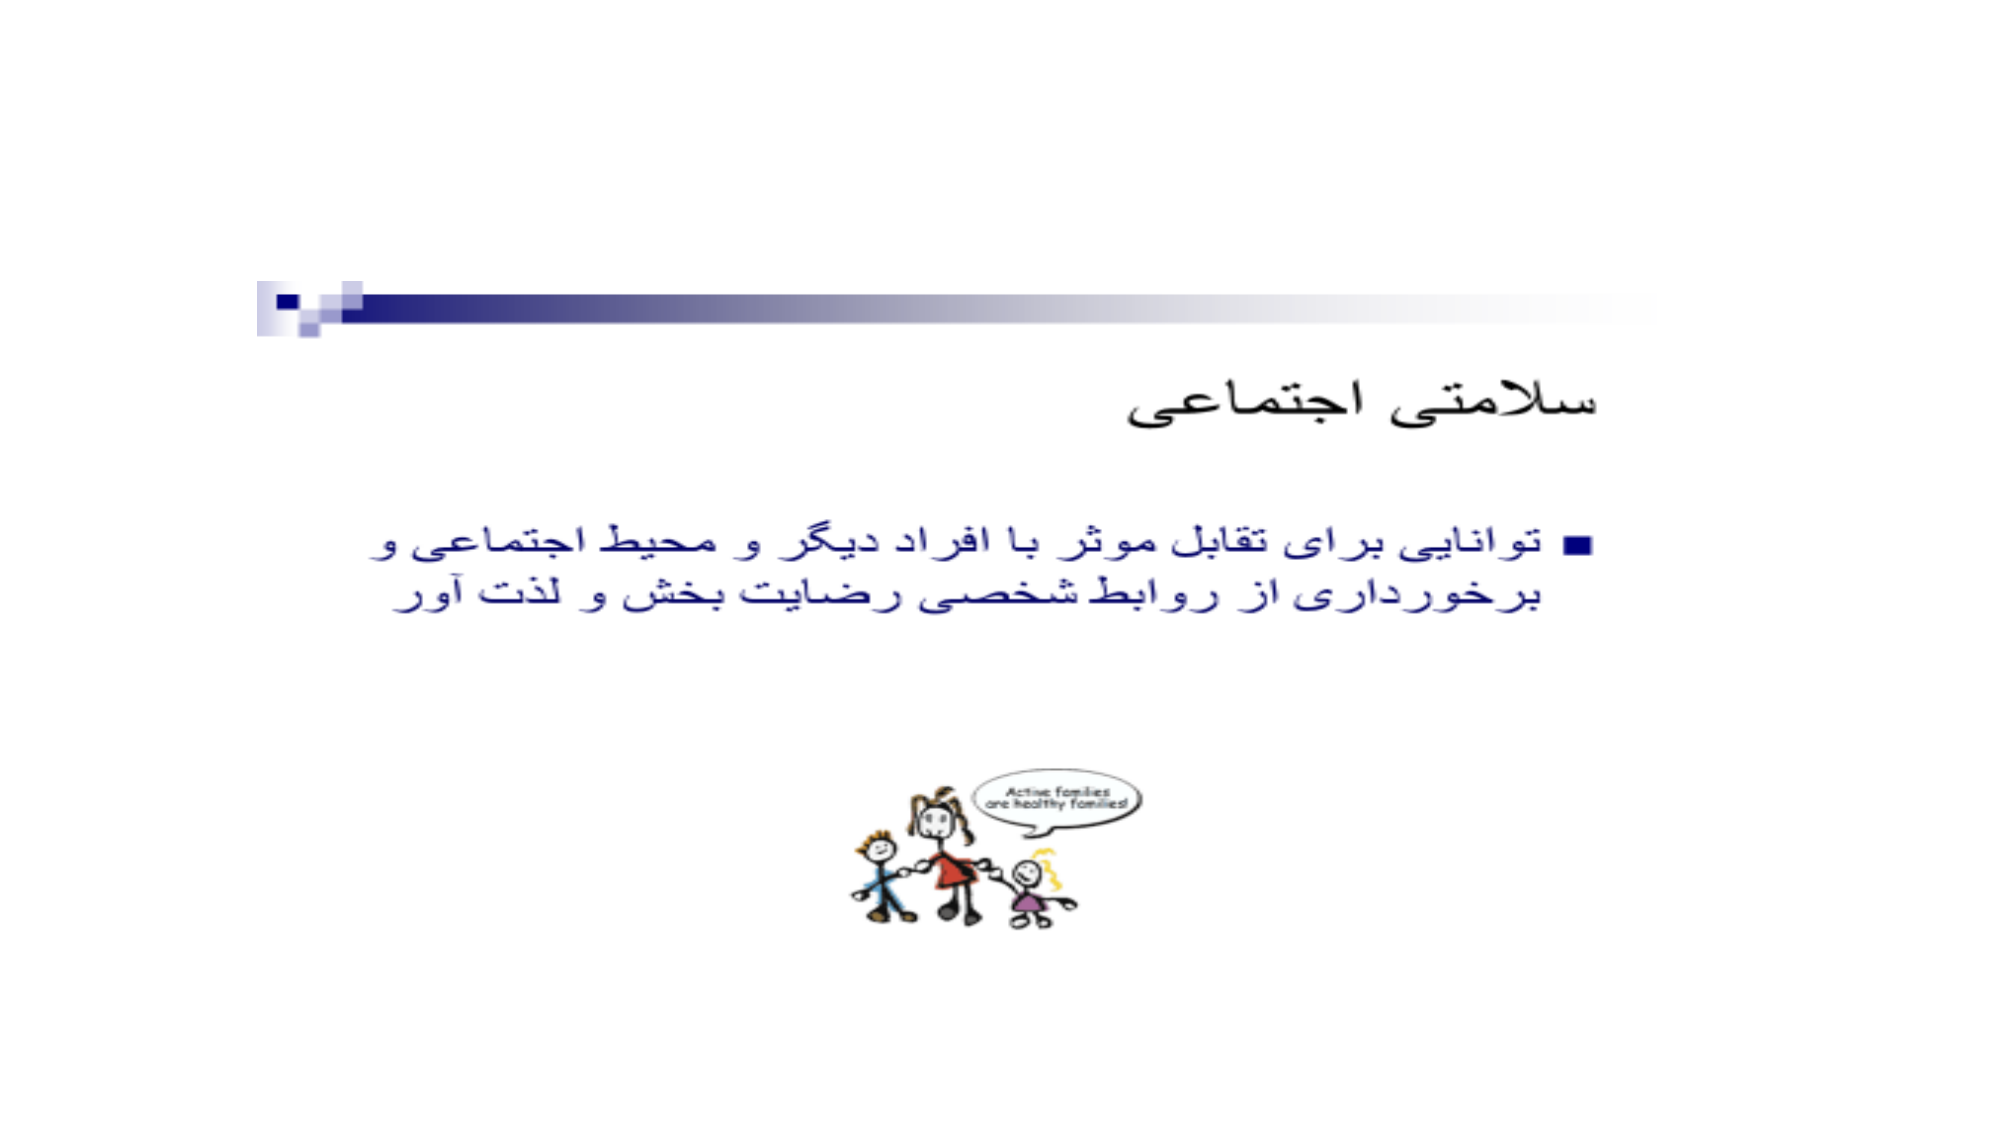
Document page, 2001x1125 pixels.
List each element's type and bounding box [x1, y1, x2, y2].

picture [257, 281, 1680, 998]
